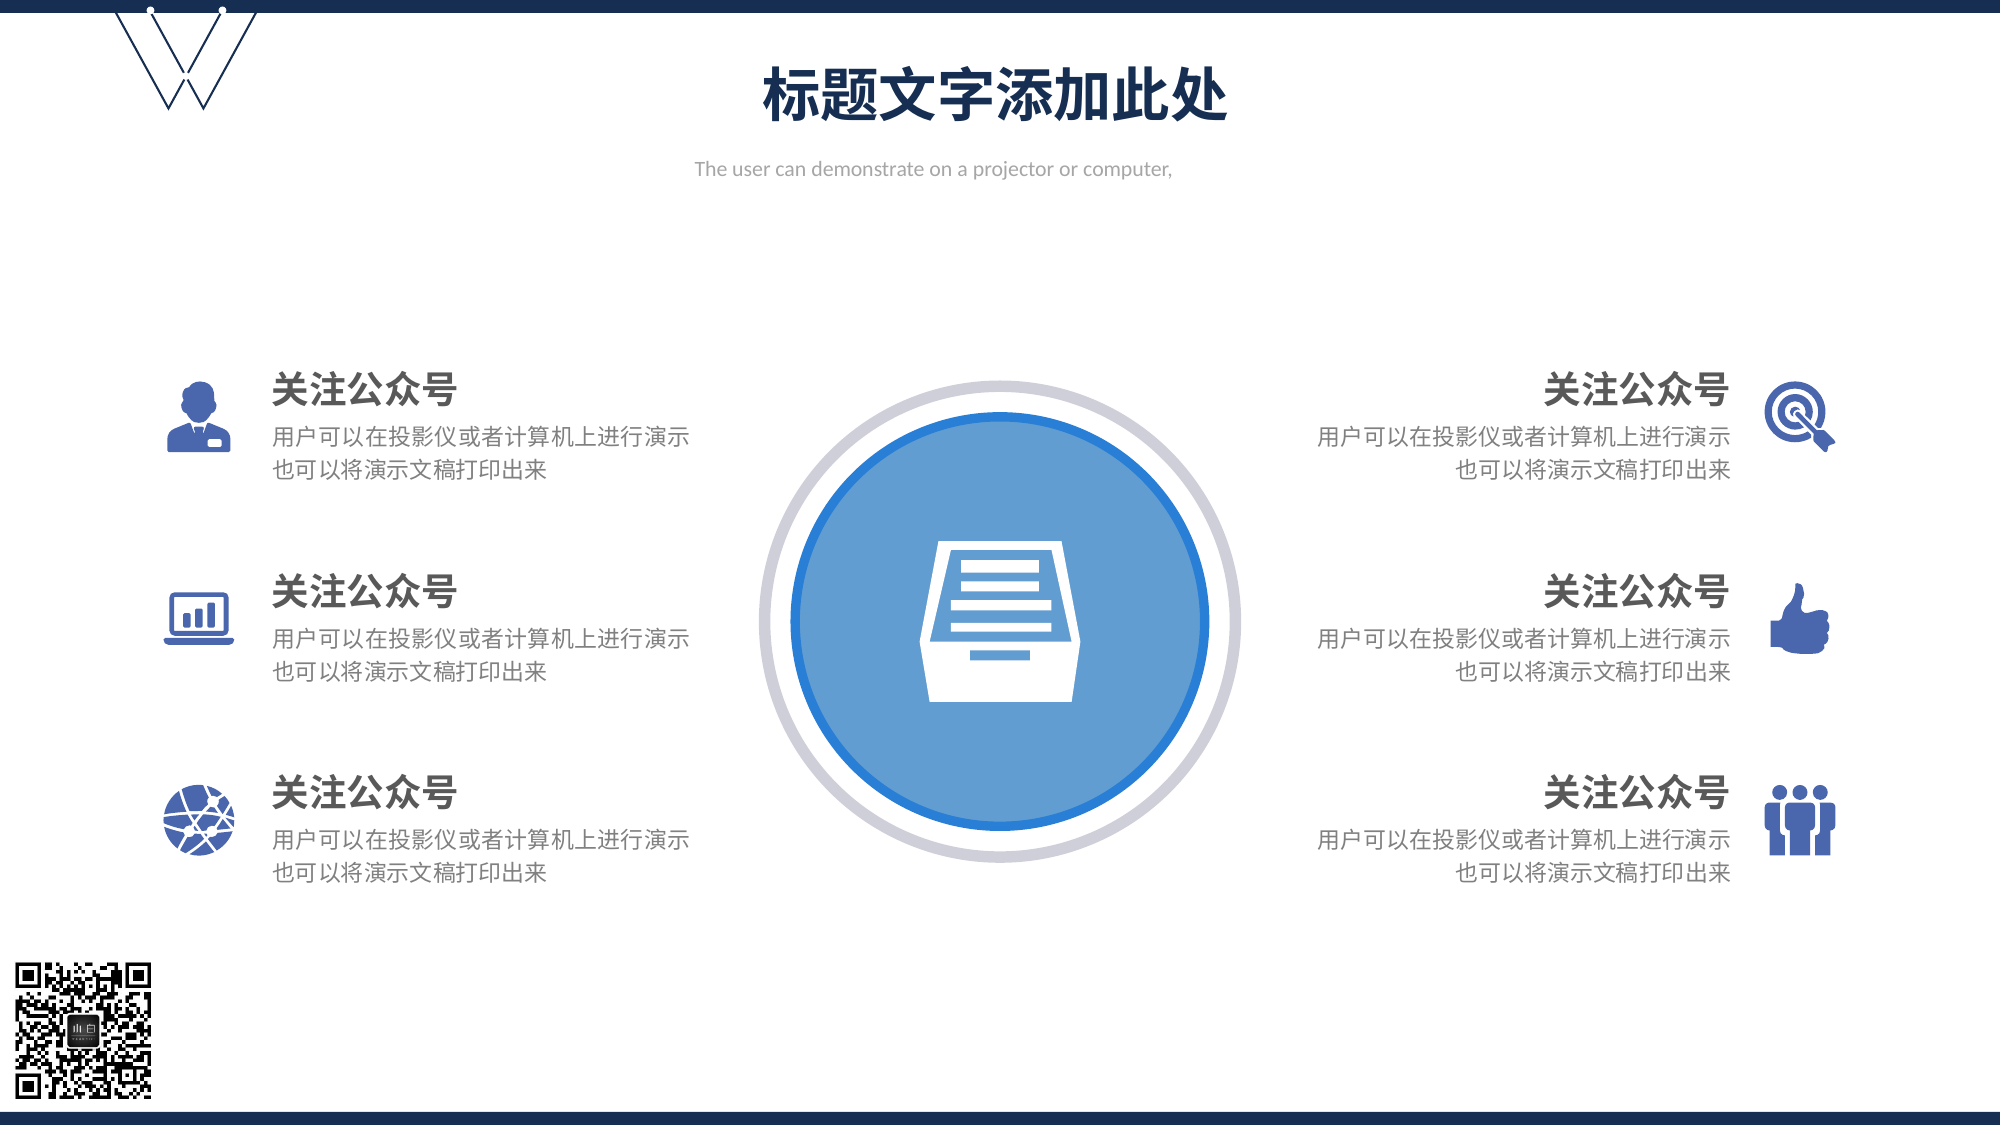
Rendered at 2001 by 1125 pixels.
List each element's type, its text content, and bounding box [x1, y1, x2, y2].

text_box The user can demonstrate on a projector or computer, [679, 143, 1320, 189]
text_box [1297, 349, 1746, 492]
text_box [1297, 752, 1746, 895]
text_box [162, 783, 236, 857]
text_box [1297, 551, 1746, 694]
text_box [1769, 582, 1831, 656]
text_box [257, 752, 706, 895]
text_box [257, 349, 706, 492]
text_box [1763, 380, 1837, 454]
text_box [1783, 783, 1817, 857]
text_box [764, 386, 1236, 858]
text_box 标题文字添加此处 [747, 41, 1253, 136]
text_box [162, 591, 236, 646]
text_box [1763, 783, 1789, 857]
text_box [166, 380, 232, 454]
picture [4, 951, 162, 1110]
text_box [1811, 783, 1837, 857]
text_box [257, 551, 706, 694]
